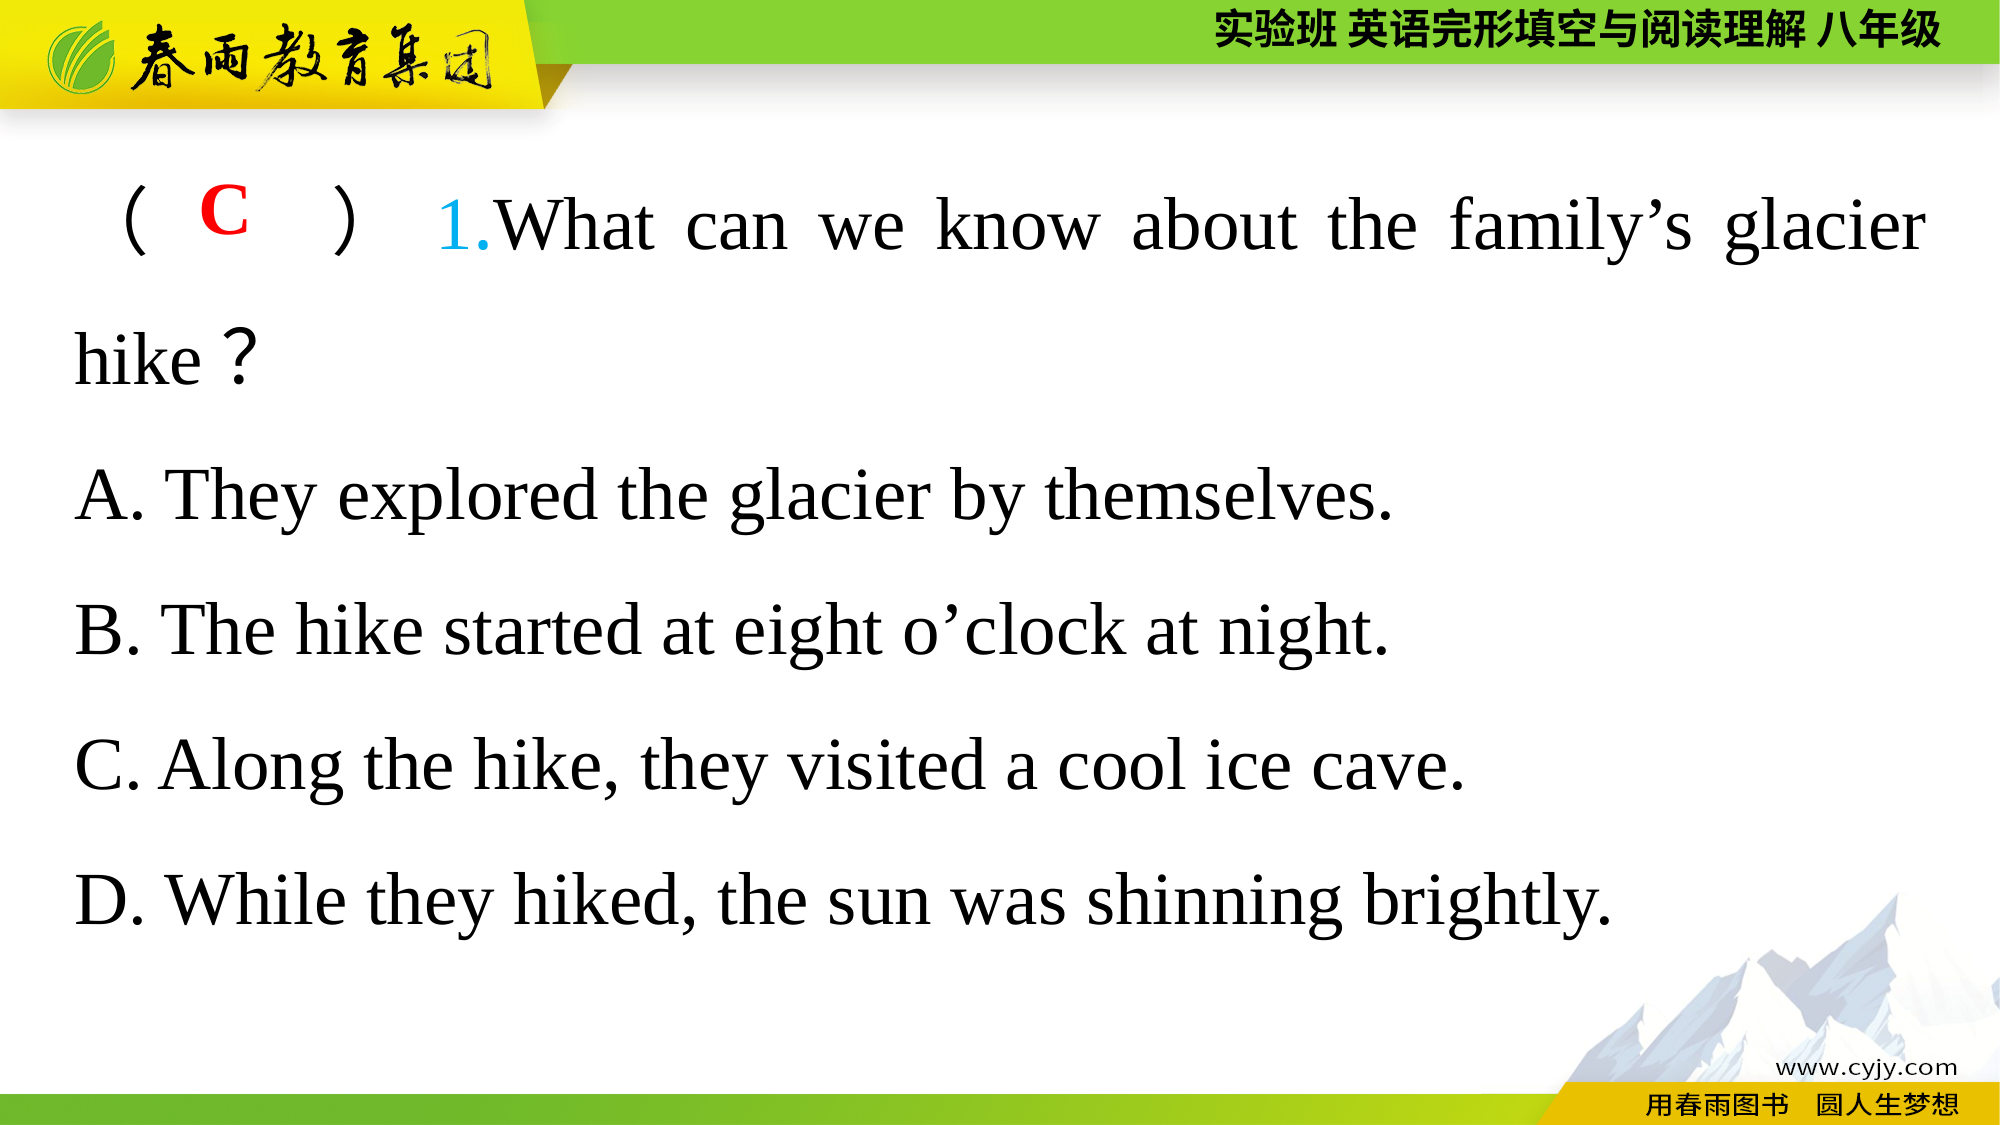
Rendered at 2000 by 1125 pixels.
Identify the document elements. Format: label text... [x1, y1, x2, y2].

picture [0, 0, 2000, 1125]
text_box C [183, 151, 268, 257]
list （ ）1.What can we know about the family’s glacier hike？ A. They explored the glacier by themselves. B. The hike started at eight o’clock at night. C. Along the hike, they visited a cool ice cave. D. While they hiked, the sun was shinning brightly. [59, 122, 1944, 956]
